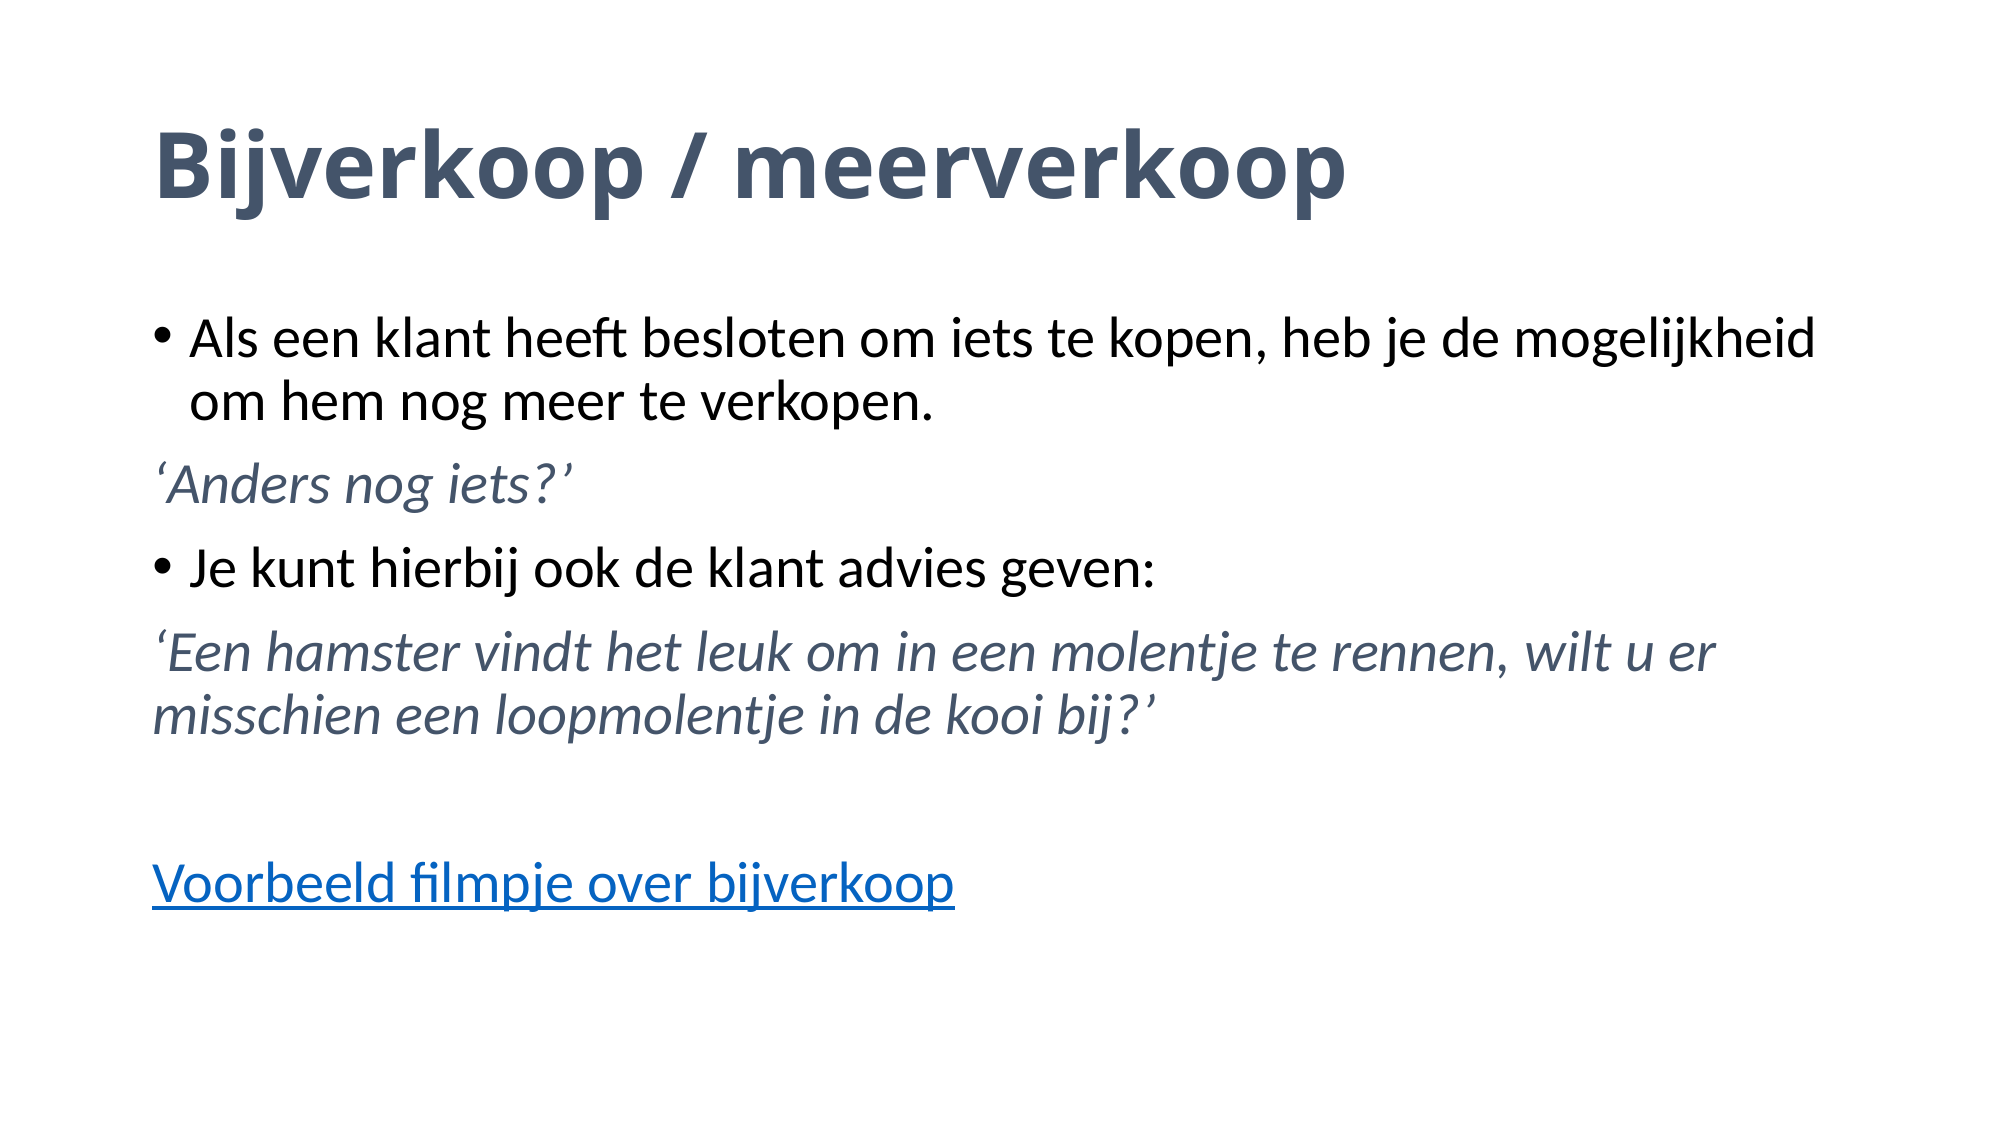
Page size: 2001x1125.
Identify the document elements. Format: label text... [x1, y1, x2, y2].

title Bijverkoop / meerverkoop [137, 59, 1863, 278]
list Als een klant heeft besloten om iets te kopen, heb je de mogelijkheid om hem nog meer te verkopen. ‘Anders nog iets?’ Je kunt hierbij ook de klant advies geven: ‘Een hamster vindt het leuk om in een molentje te rennen, wilt u er misschien een loopmolentje in de kooi bij?’ Voorbeeld filmpje over bijverkoop [137, 299, 1863, 1014]
